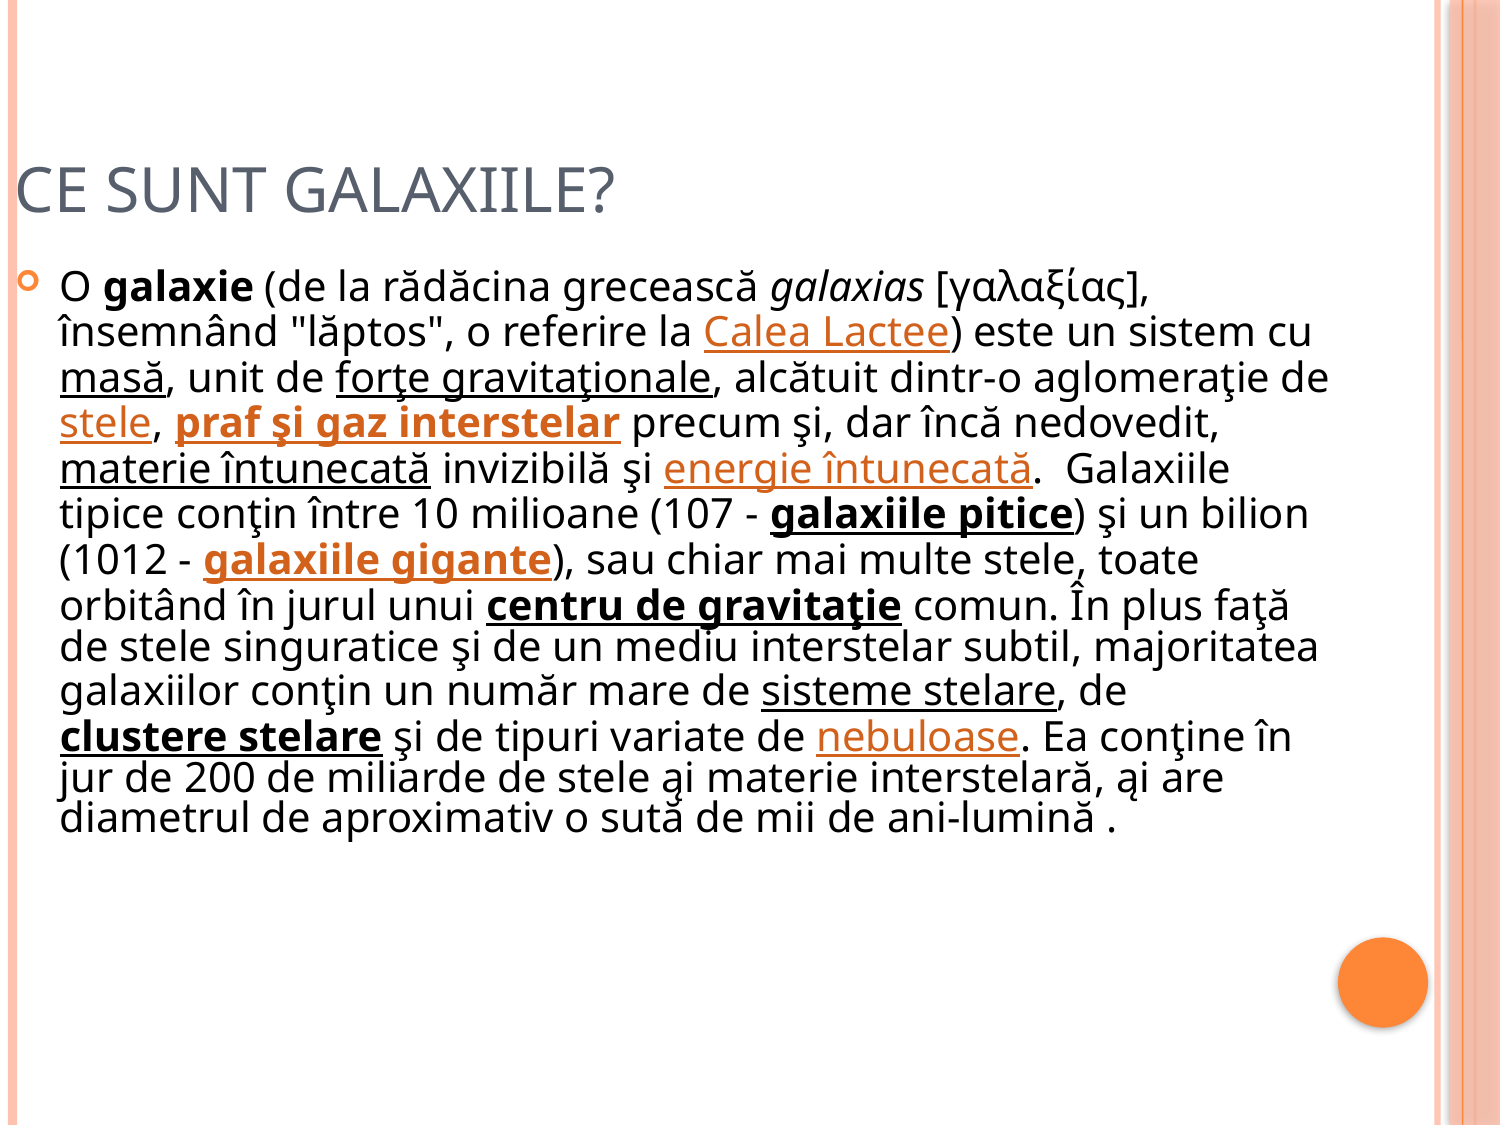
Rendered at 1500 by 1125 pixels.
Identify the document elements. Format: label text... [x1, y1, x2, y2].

list O galaxie (de la rădăcina grecească galaxias [γαλαξίας], însemnând "lăptos", o referire la Calea Lactee) este un sistem cu masă, unit de forţe gravitaţionale, alcătuit dintr-o aglomeraţie de stele, praf şi gaz interstelar precum şi, dar încă nedovedit, materie întunecată invizibilă şi energie întunecată. Galaxiile tipice conţin între 10 milioane (107 - galaxiile pitice) şi un bilion (1012 - galaxiile gigante), sau chiar mai multe stele, toate orbitând în jurul unui centru de gravitaţie comun. În plus faţă de stele singuratice şi de un mediu interstelar subtil, majoritatea galaxiilor conţin un număr mare de sisteme stelare, de clustere stelare şi de tipuri variate de nebuloase. Ea conţine în jur de 200 de miliarde de stele ąi materie interstelară, ąi are diametrul de aproximativ o sută de mii de ani-lumină . [0, 262, 1351, 1006]
title Ce sunt galaxiile? [0, 45, 1350, 233]
